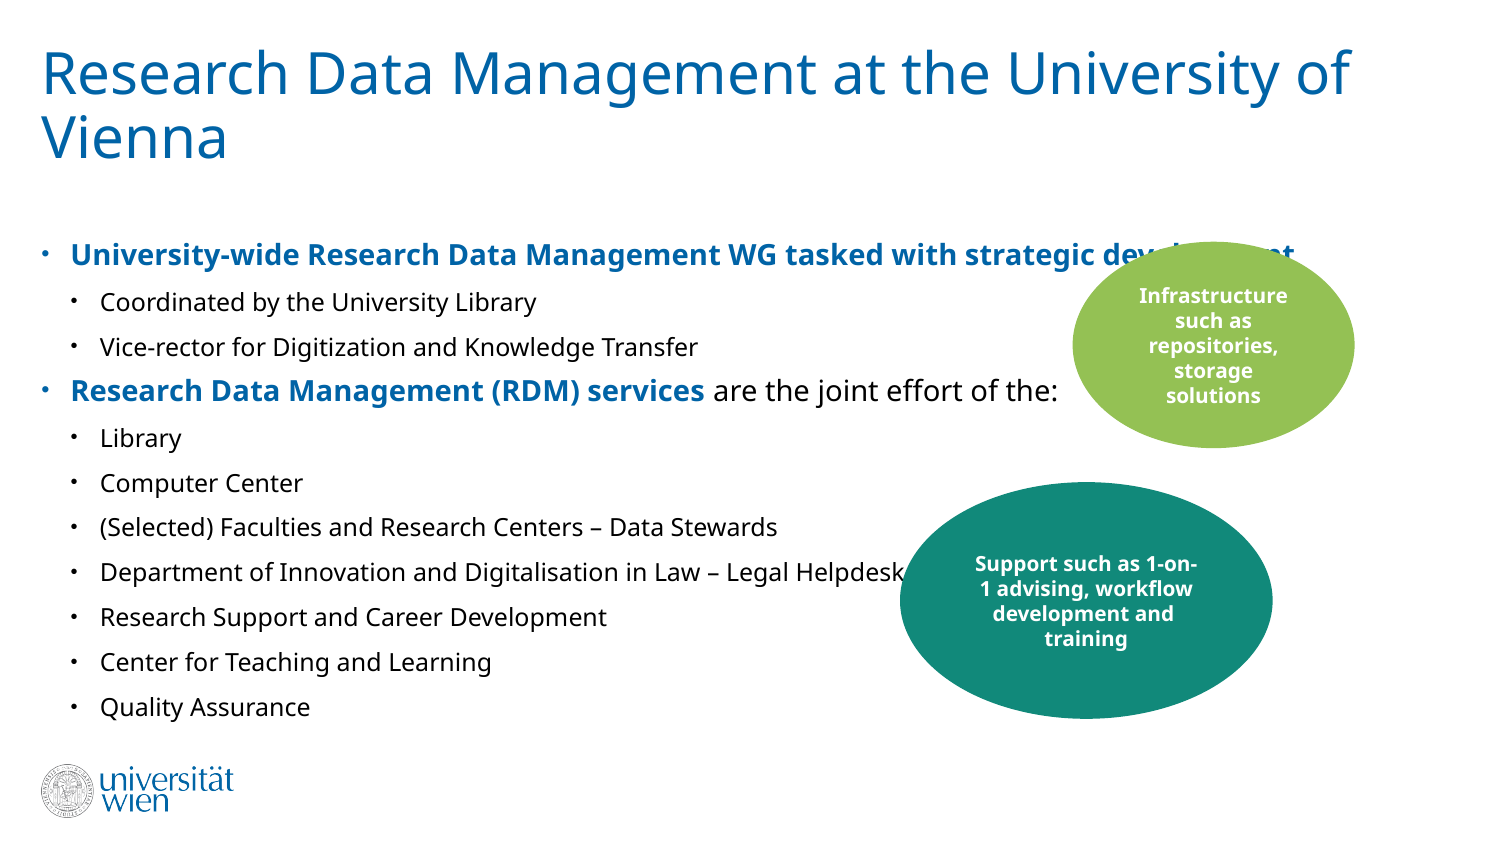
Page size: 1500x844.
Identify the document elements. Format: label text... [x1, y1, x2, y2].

list University-wide Research Data Management WG tasked with strategic development Coordinated by the University Library Vice-rector for Digitization and Knowledge Transfer Research Data Management (RDM) services are the joint effort of the: Library Computer Center (Selected) Faculties and Research Centers – Data Stewards Department of Innovation and Digitalisation in Law – Legal Helpdesk Research Support and Career Development Center for Teaching and Learning Quality Assurance [41, 232, 1418, 723]
text_box Support such as 1-on-1 advising, workflow development and training [898, 481, 1274, 720]
picture [41, 764, 234, 818]
title Research Data Management at the University of Vienna [41, 41, 1459, 184]
text_box Infrastructure such as repositories, storage solutions [1071, 240, 1356, 450]
